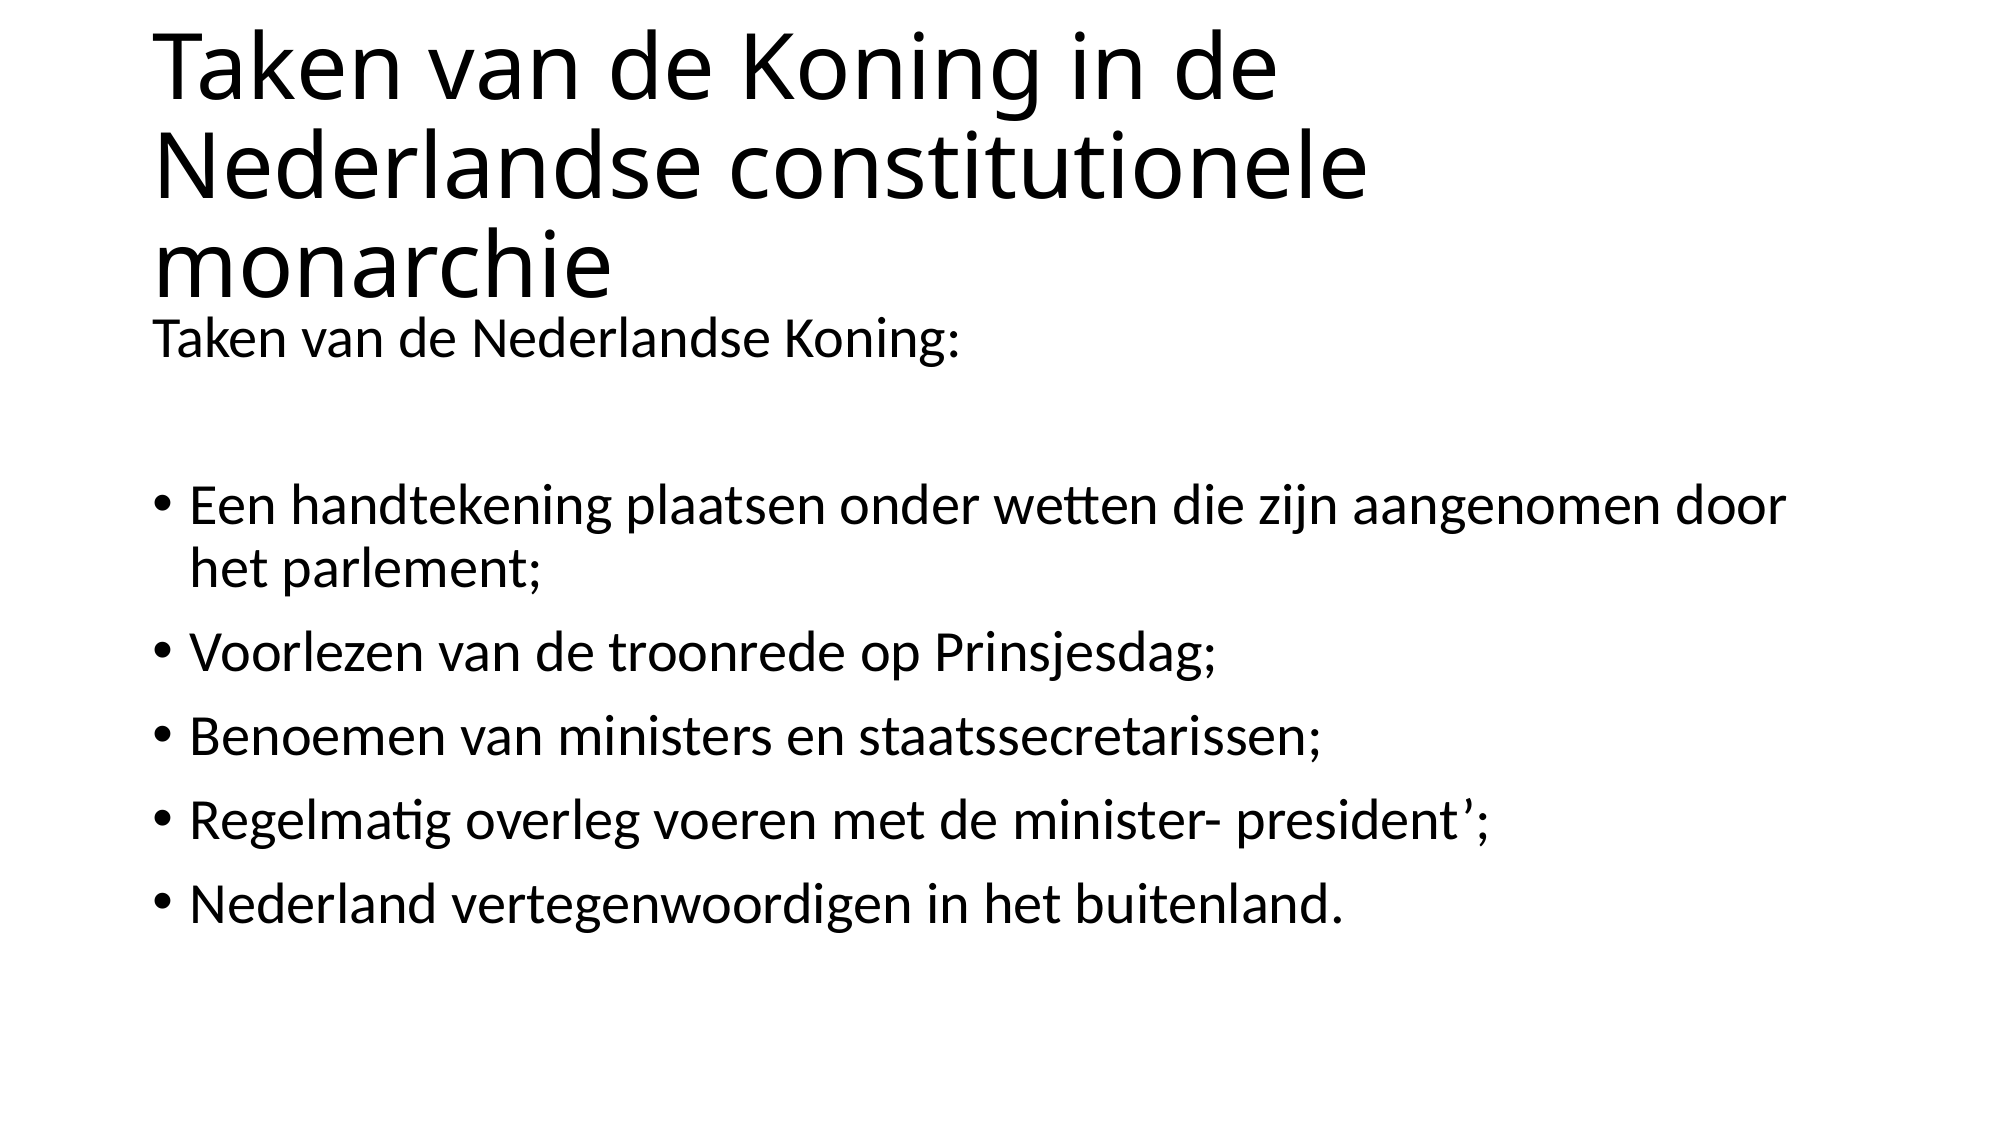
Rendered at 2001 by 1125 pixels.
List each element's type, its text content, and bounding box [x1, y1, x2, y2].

title Taken van de Koning in de Nederlandse constitutionele monarchie [137, 59, 1863, 278]
list Taken van de Nederlandse Koning: Een handtekening plaatsen onder wetten die zijn aangenomen door het parlement; Voorlezen van de troonrede op Prinsjesdag; Benoemen van ministers en staatssecretarissen; Regelmatig overleg voeren met de minister- president’; Nederland vertegenwoordigen in het buitenland. [137, 299, 1863, 1014]
